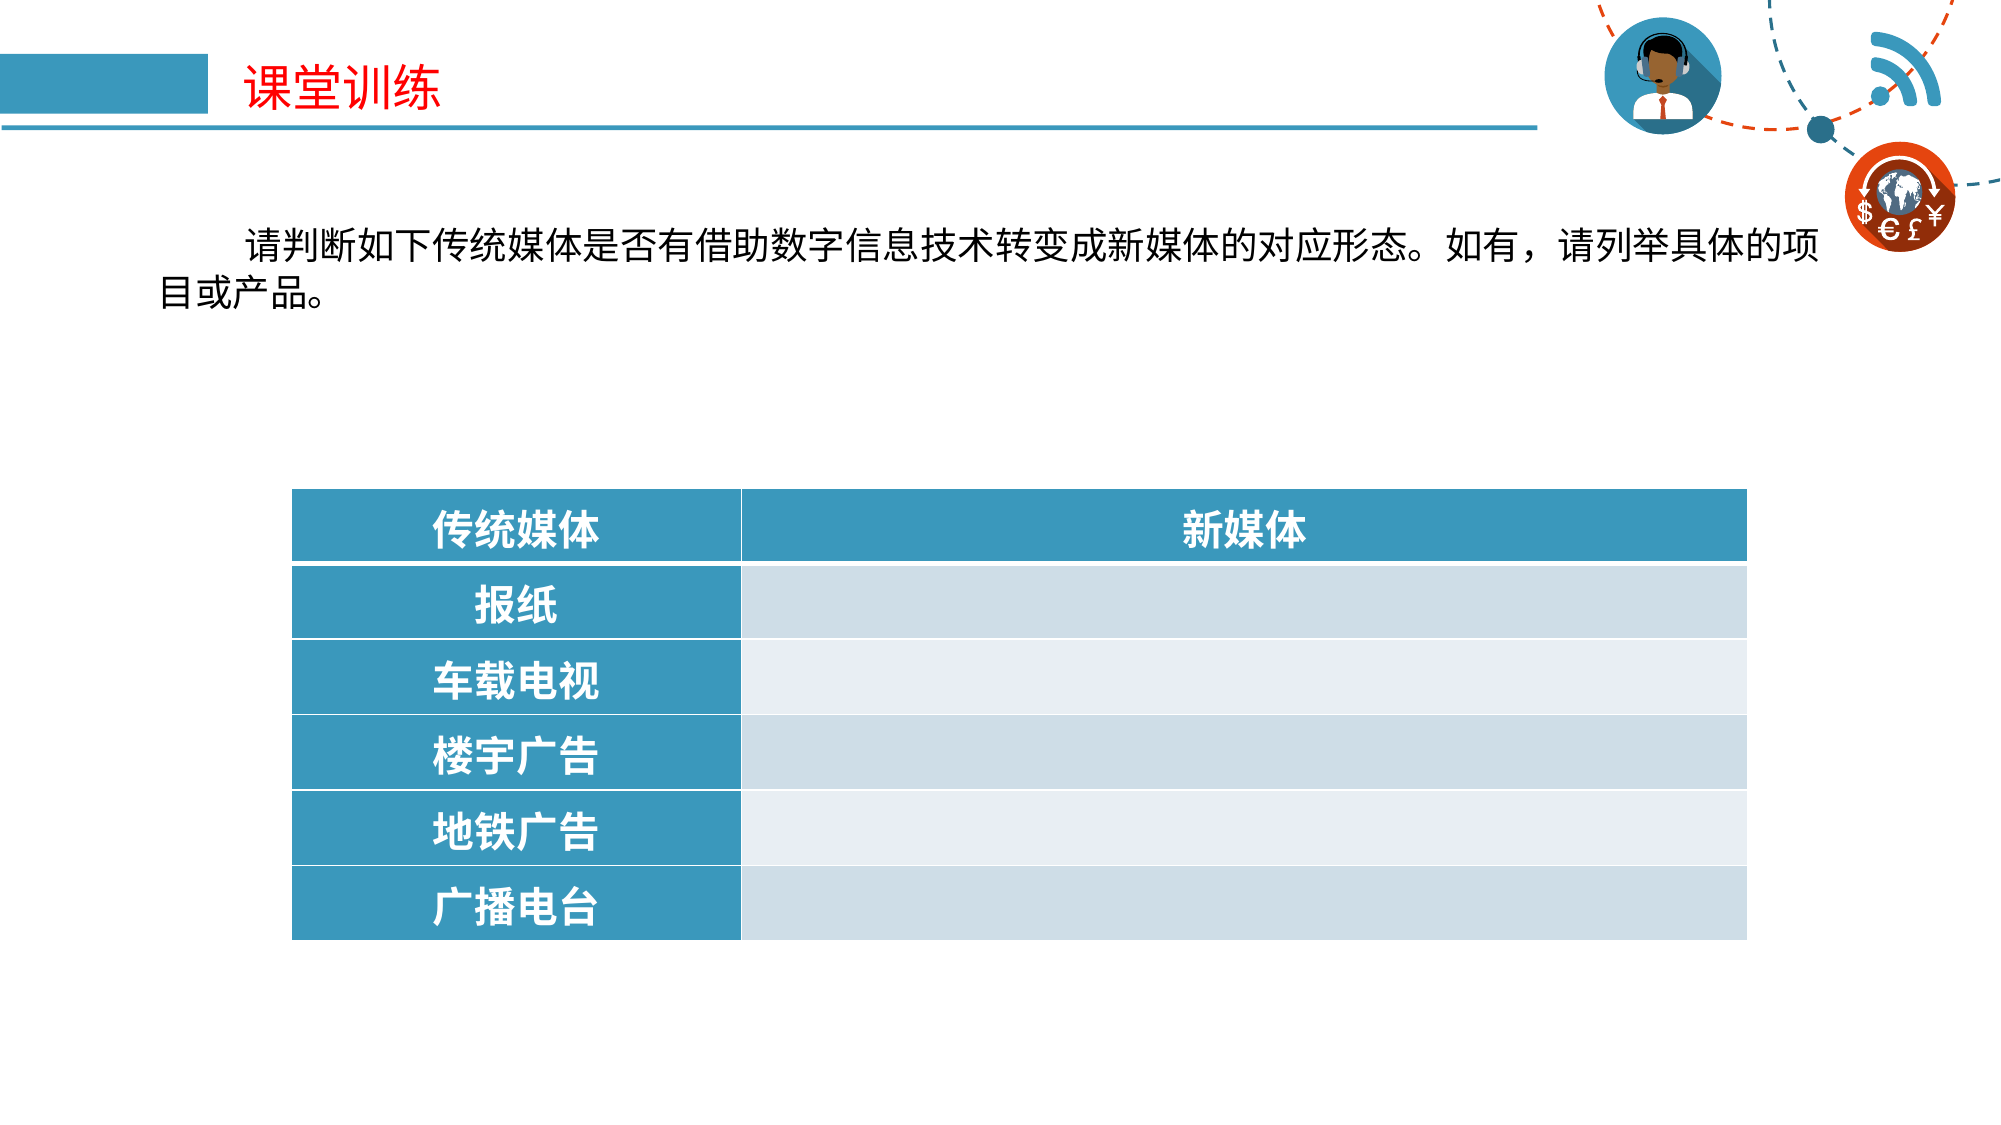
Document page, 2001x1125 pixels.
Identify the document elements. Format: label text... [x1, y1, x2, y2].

table_cell 车载电视 [292, 640, 741, 714]
table_header 新媒体 [742, 489, 1747, 561]
table_header 传统媒体 [292, 489, 741, 561]
table_cell [742, 566, 1747, 638]
list 请判断如下传统媒体是否有借助数字信息技术转变成新媒体的对应形态。如有，请列举具体的项目或产品。 [137, 164, 1841, 1014]
table_cell [742, 640, 1747, 714]
table_cell 广播电台 [292, 866, 741, 940]
table_cell [742, 866, 1747, 940]
title 课堂训练 [222, 55, 1863, 127]
table_cell 报纸 [292, 566, 741, 638]
table_cell [742, 715, 1747, 789]
table_cell 地铁广告 [292, 791, 741, 865]
table_cell [742, 791, 1747, 865]
table_cell 楼宇广告 [292, 715, 741, 789]
